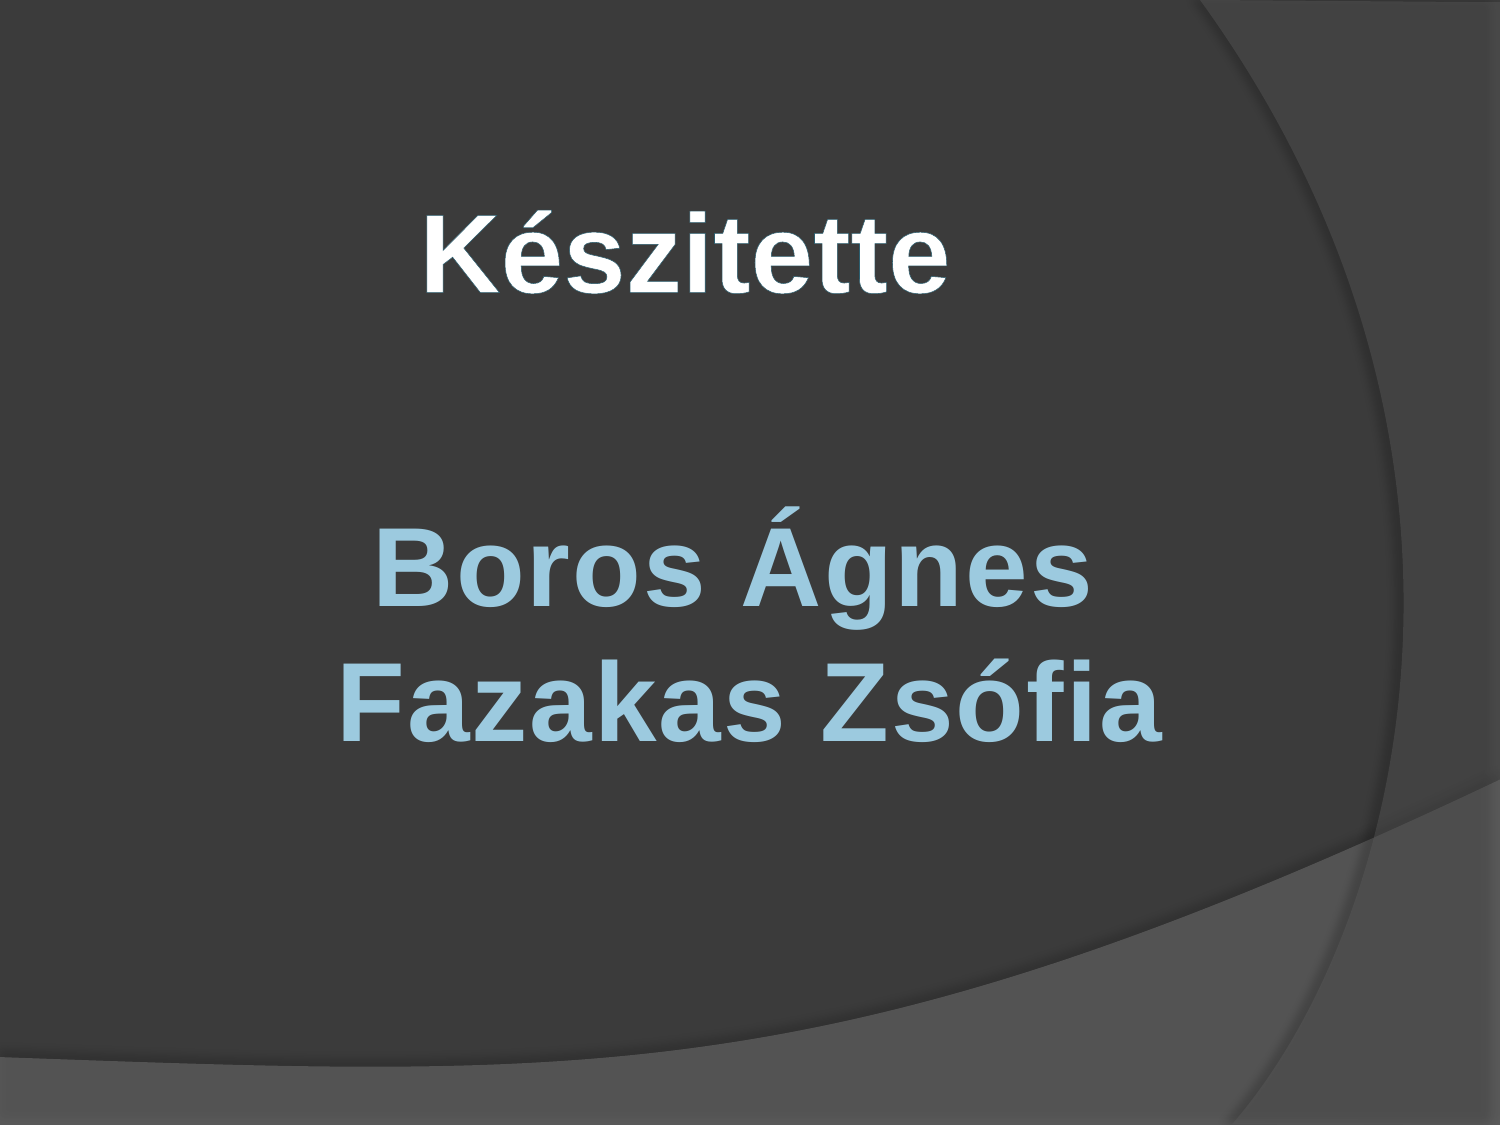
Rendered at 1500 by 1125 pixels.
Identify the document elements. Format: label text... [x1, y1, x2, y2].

text_box Boros Ágnes Fazakas Zsófia [321, 486, 1179, 772]
text_box Készitette [206, 172, 1164, 323]
